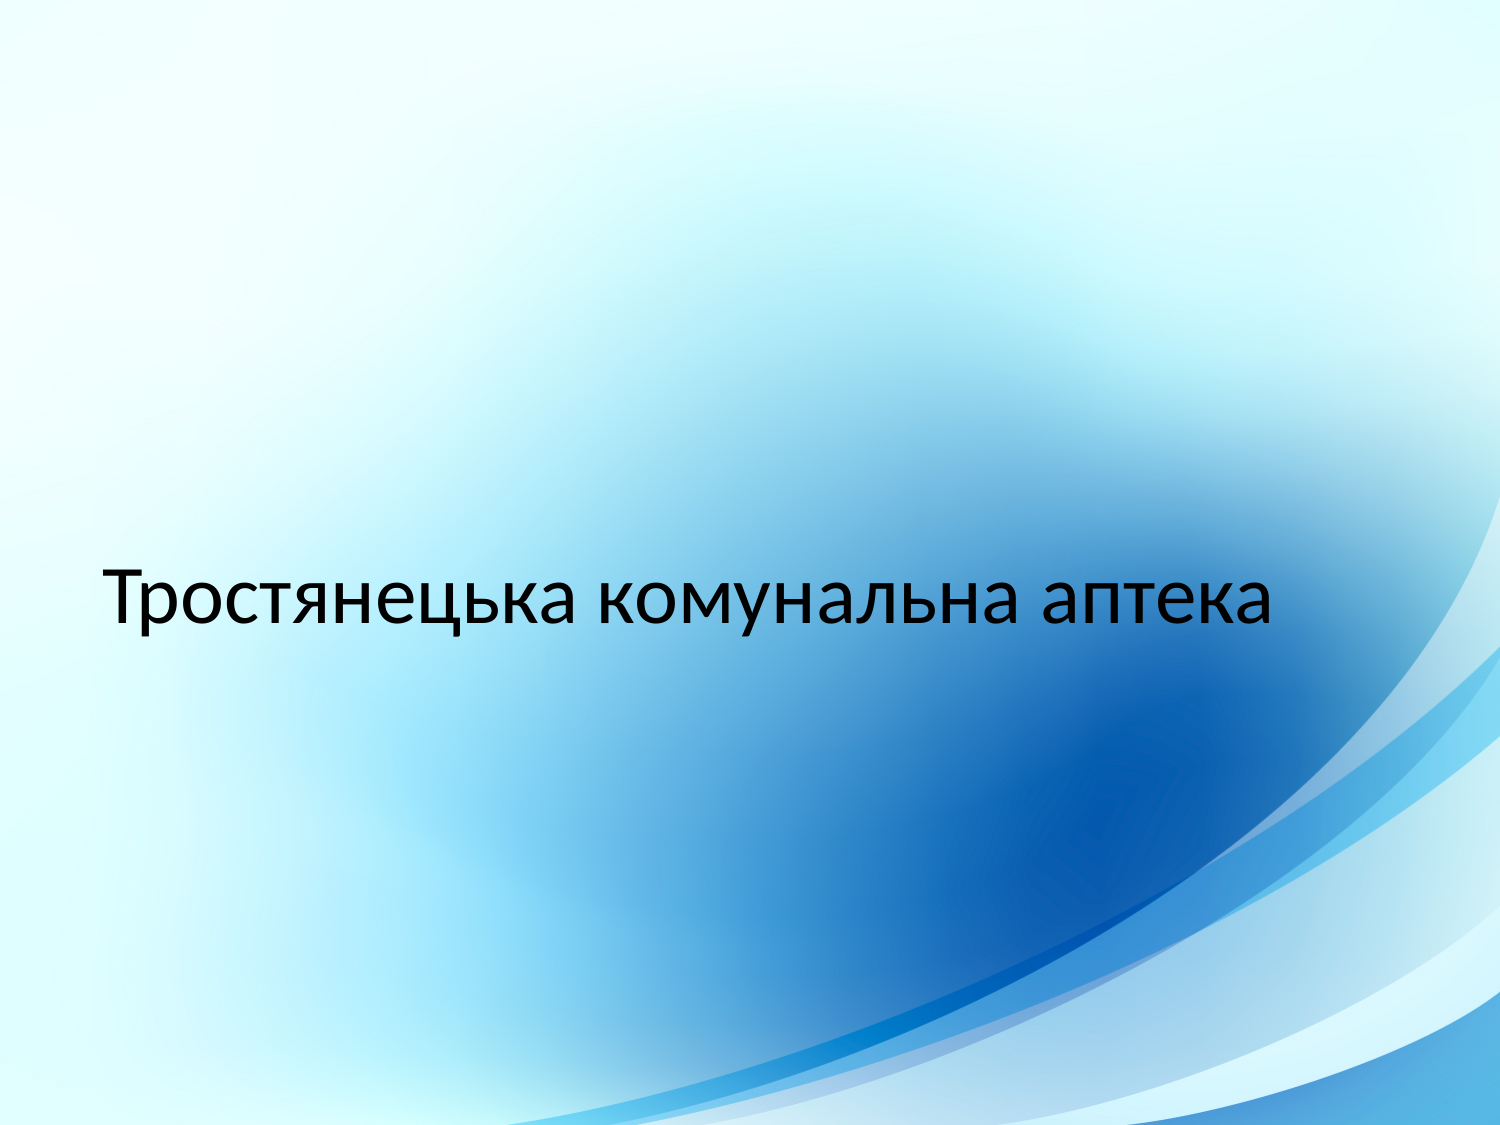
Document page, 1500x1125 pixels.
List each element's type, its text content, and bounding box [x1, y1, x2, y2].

picture [0, 0, 1500, 1125]
text_box Тростянецька комунальна аптека [87, 532, 1416, 648]
